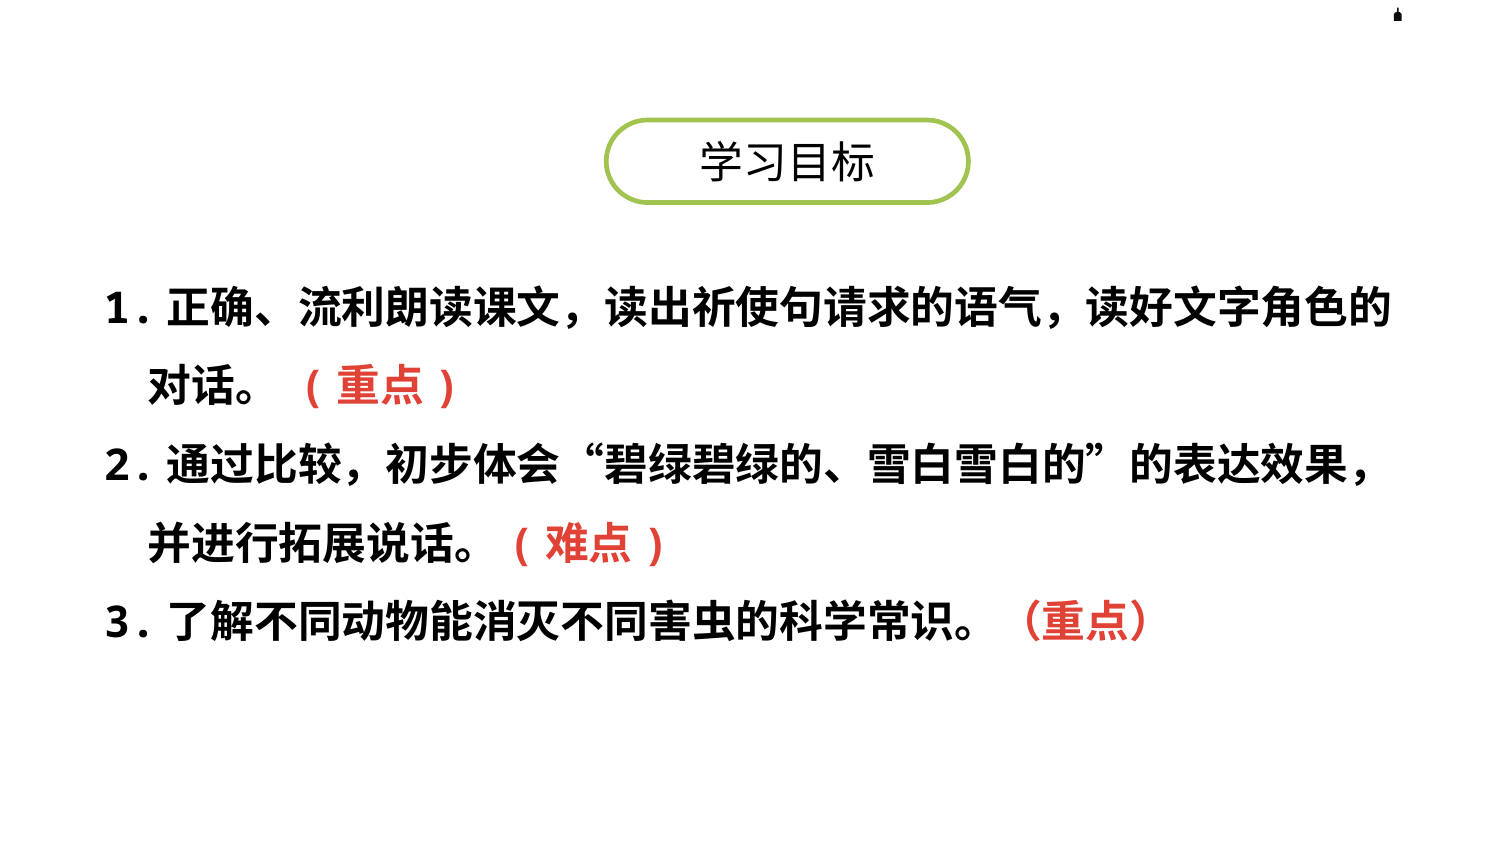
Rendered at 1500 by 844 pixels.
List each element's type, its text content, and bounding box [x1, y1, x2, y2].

text_box 1.正确、流利朗读课文，读出祈使句请求的语气，读好文字角色的对话。 (重点) 2.通过比较，初步体会“碧绿碧绿的、雪白雪白的”的表达效果，并进行拓展说话。(难点) 3.了解不同动物能消灭不同害虫的科学常识。（重点） [92, 247, 1420, 653]
text_box 学习目标 [605, 118, 970, 204]
